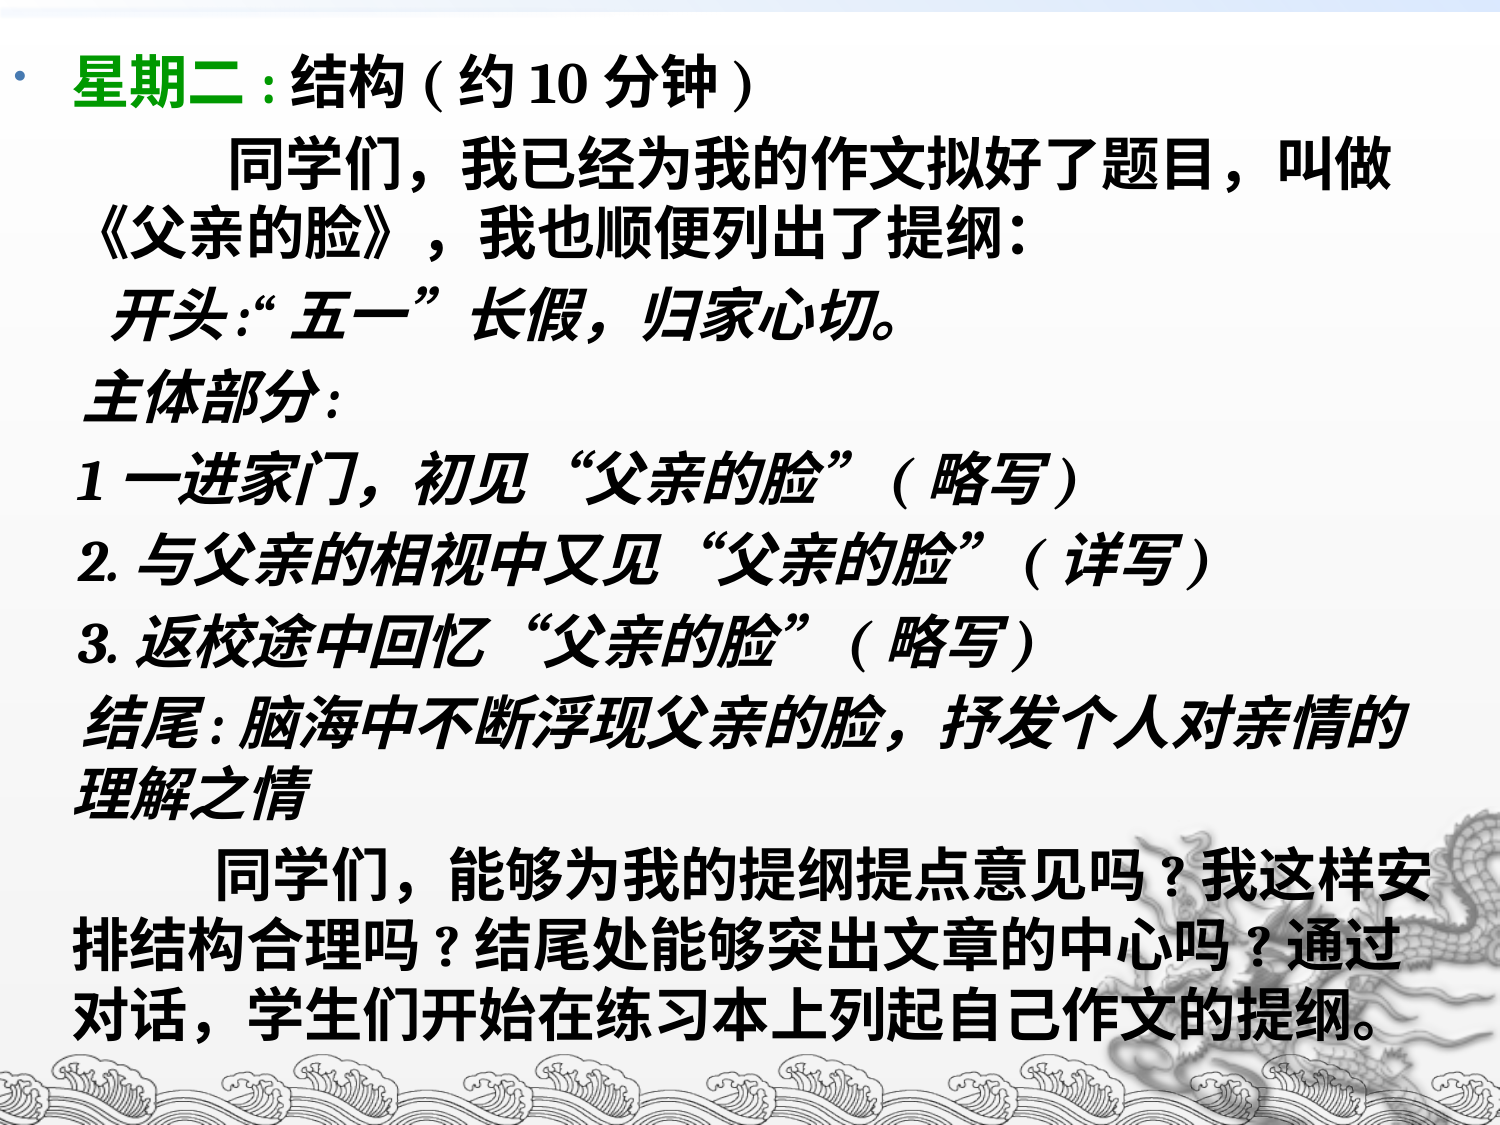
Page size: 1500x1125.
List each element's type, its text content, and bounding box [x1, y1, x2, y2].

list 星期二:结构(约10分钟) 同学们，我已经为我的作文拟好了题目，叫做《父亲的脸》，我也顺便列出了提纲： 开头:“五一”长假，归家心切。 主体部分: 1一进家门，初见“父亲的脸”(略写) 2.与父亲的相视中又见“父亲的脸”(详写) 3.返校途中回忆“父亲的脸”(略写) 结尾:脑海中不断浮现父亲的脸，抒发个人对亲情的理解之情 同学们，能够为我的提纲提点意见吗?我这样安排结构合理吗?结尾处能够突出文章的中心吗?通过对话，学生们开始在练习本上列起自己作文的提纲。 [0, 37, 1451, 1001]
